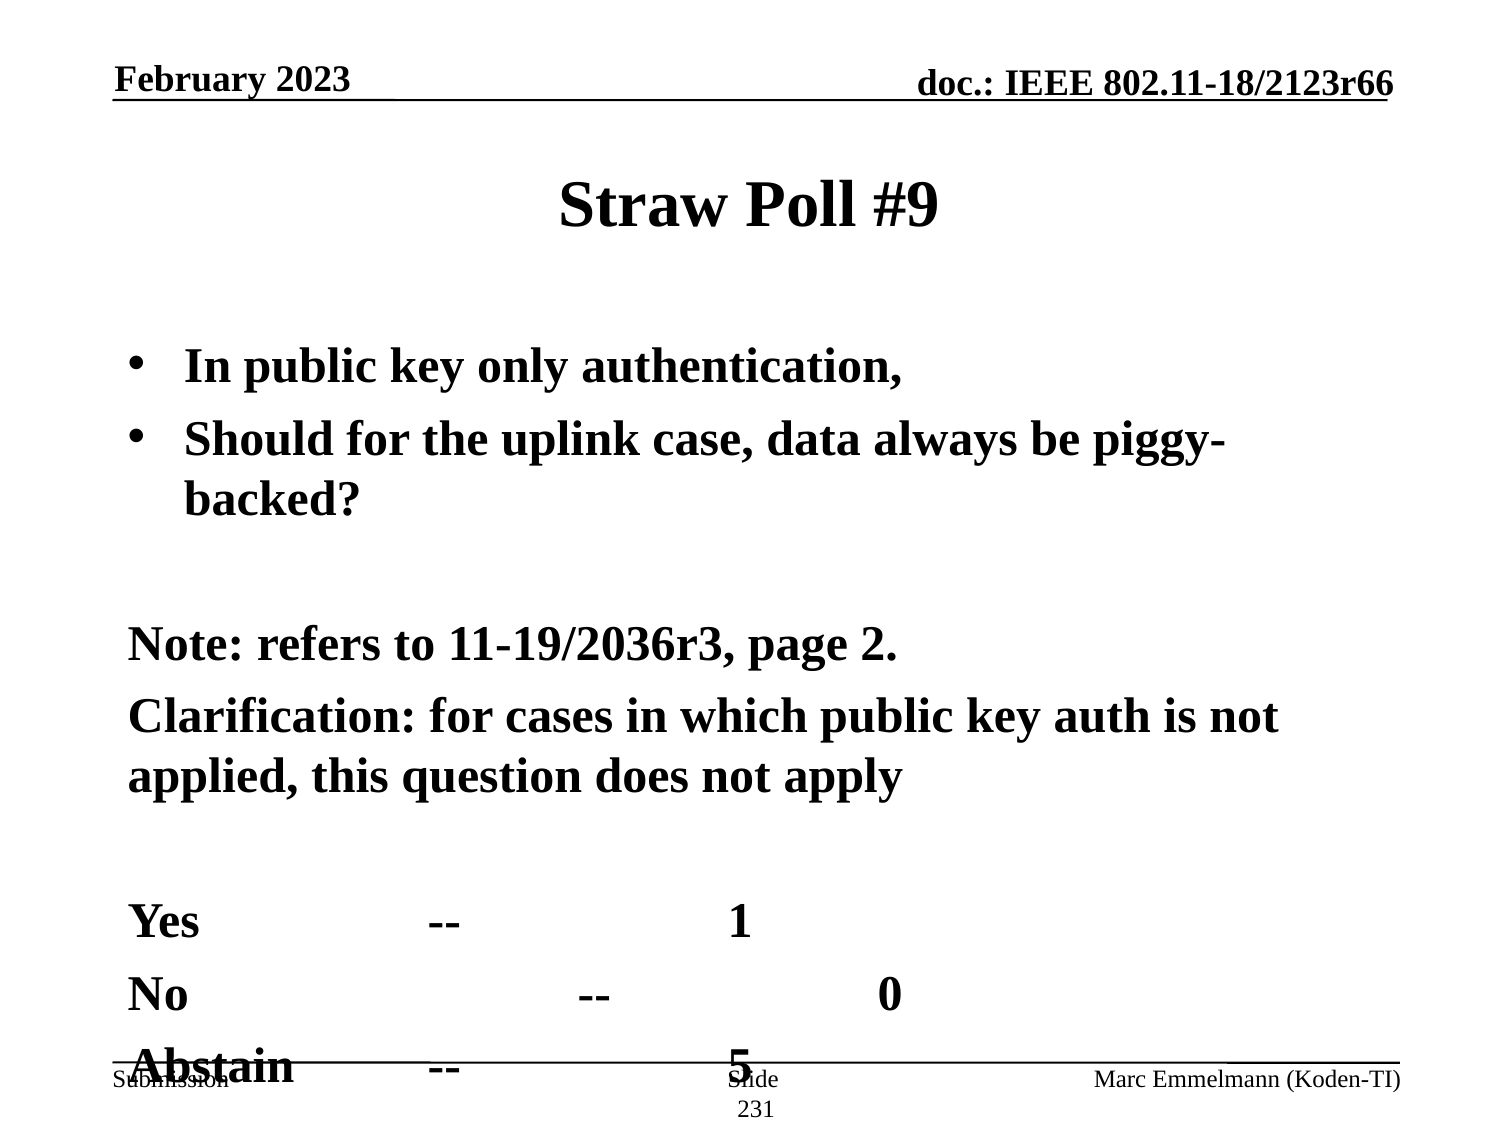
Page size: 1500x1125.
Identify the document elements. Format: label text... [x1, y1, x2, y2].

slide_number Slide 231 [712, 1061, 800, 1123]
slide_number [114, 54, 423, 100]
title Straw Poll #9 [112, 112, 1388, 288]
footer Marc Emmelmann (Koden-TI) [878, 1061, 1402, 1093]
list In public key only authentication, Should for the uplink case, data always be piggy-backed? Note: refers to 11-19/2036r3, page 2. Clarification: for cases in which public key auth is not applied, this question does not apply Yes -- 1 No -- 0 Abstain -- 5 [112, 324, 1388, 1000]
